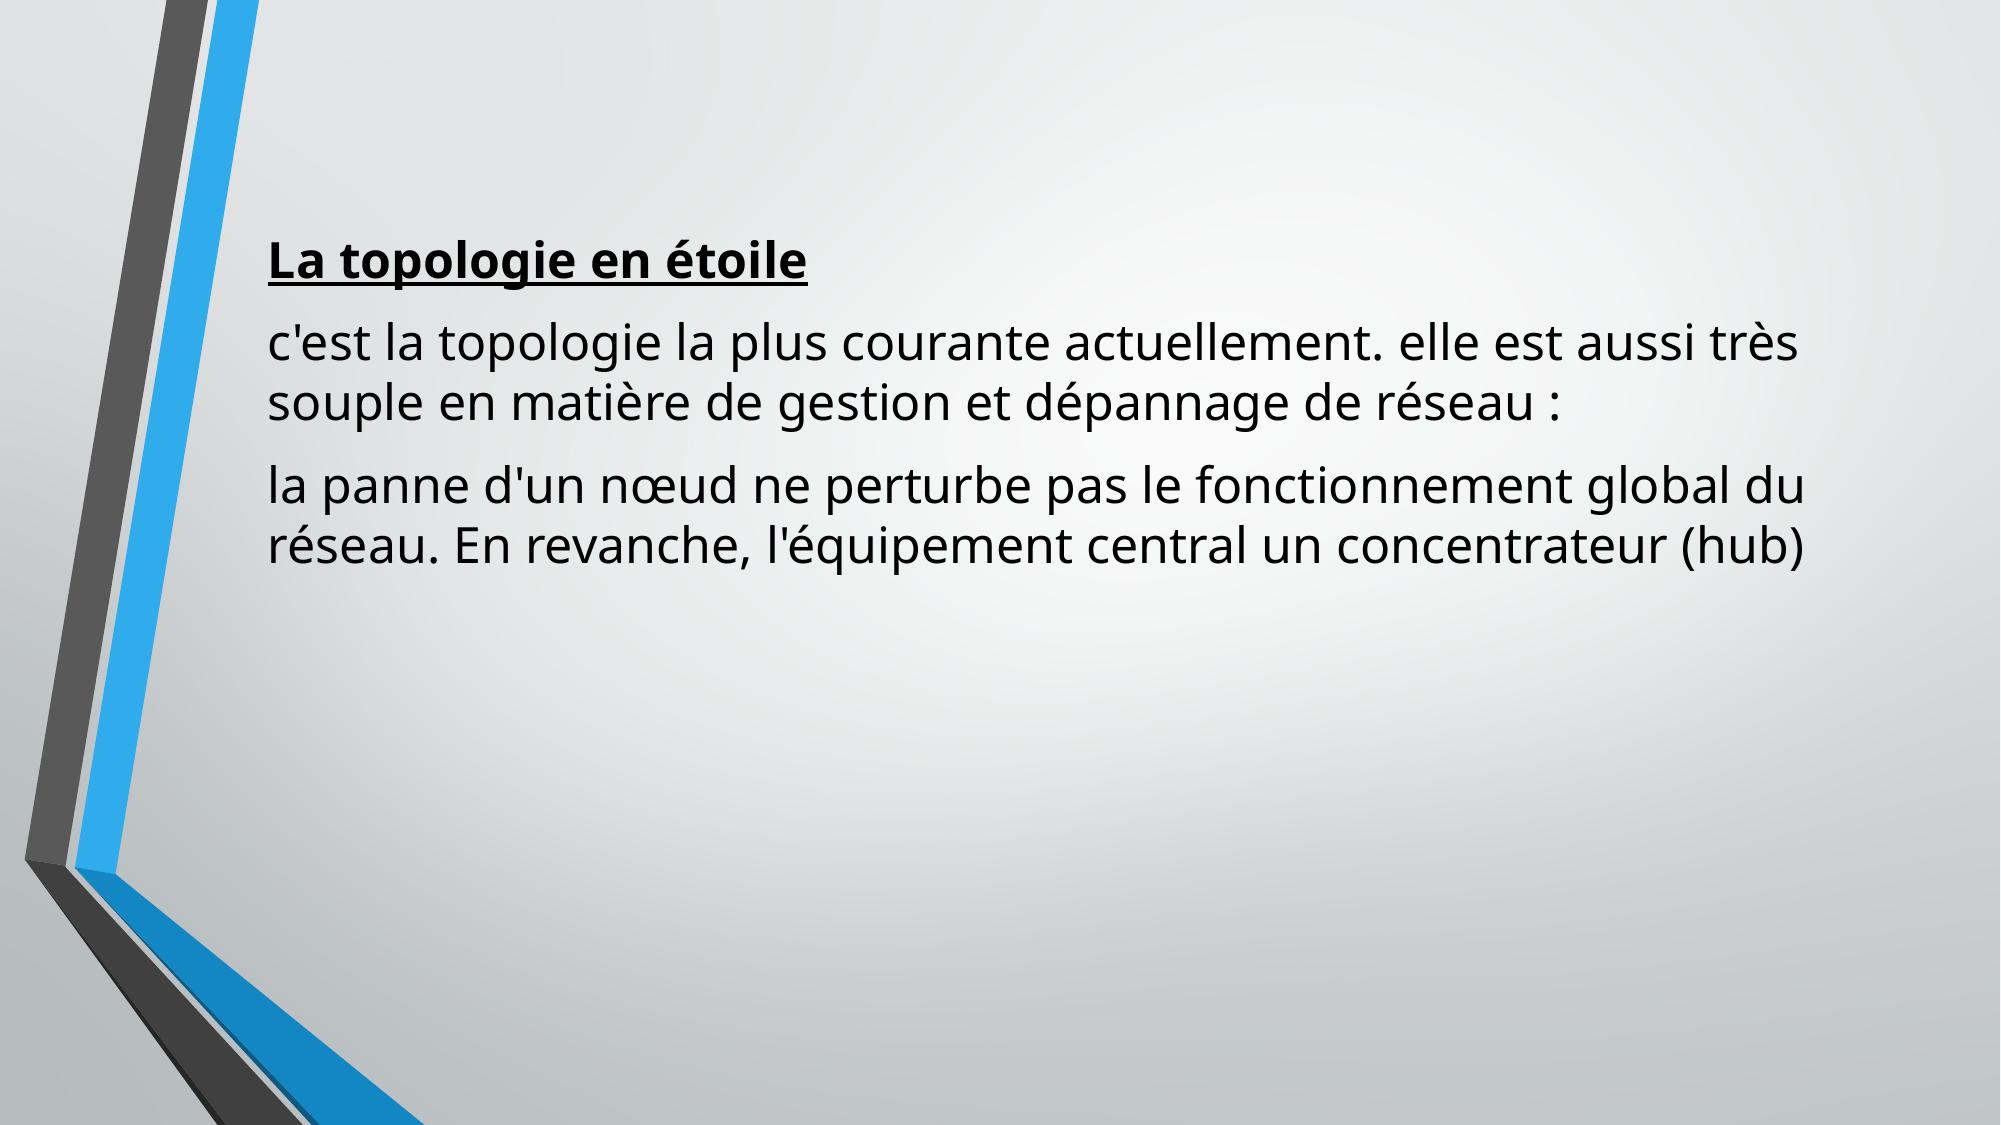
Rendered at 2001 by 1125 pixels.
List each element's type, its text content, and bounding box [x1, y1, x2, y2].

list La topologie en étoile c'est la topologie la plus courante actuellement. elle est aussi très souple en matière de gestion et dépannage de réseau : la panne d'un nœud ne perturbe pas le fonctionnement global du réseau. En revanche, l'équipement central un concentrateur (hub) [252, 144, 1897, 658]
